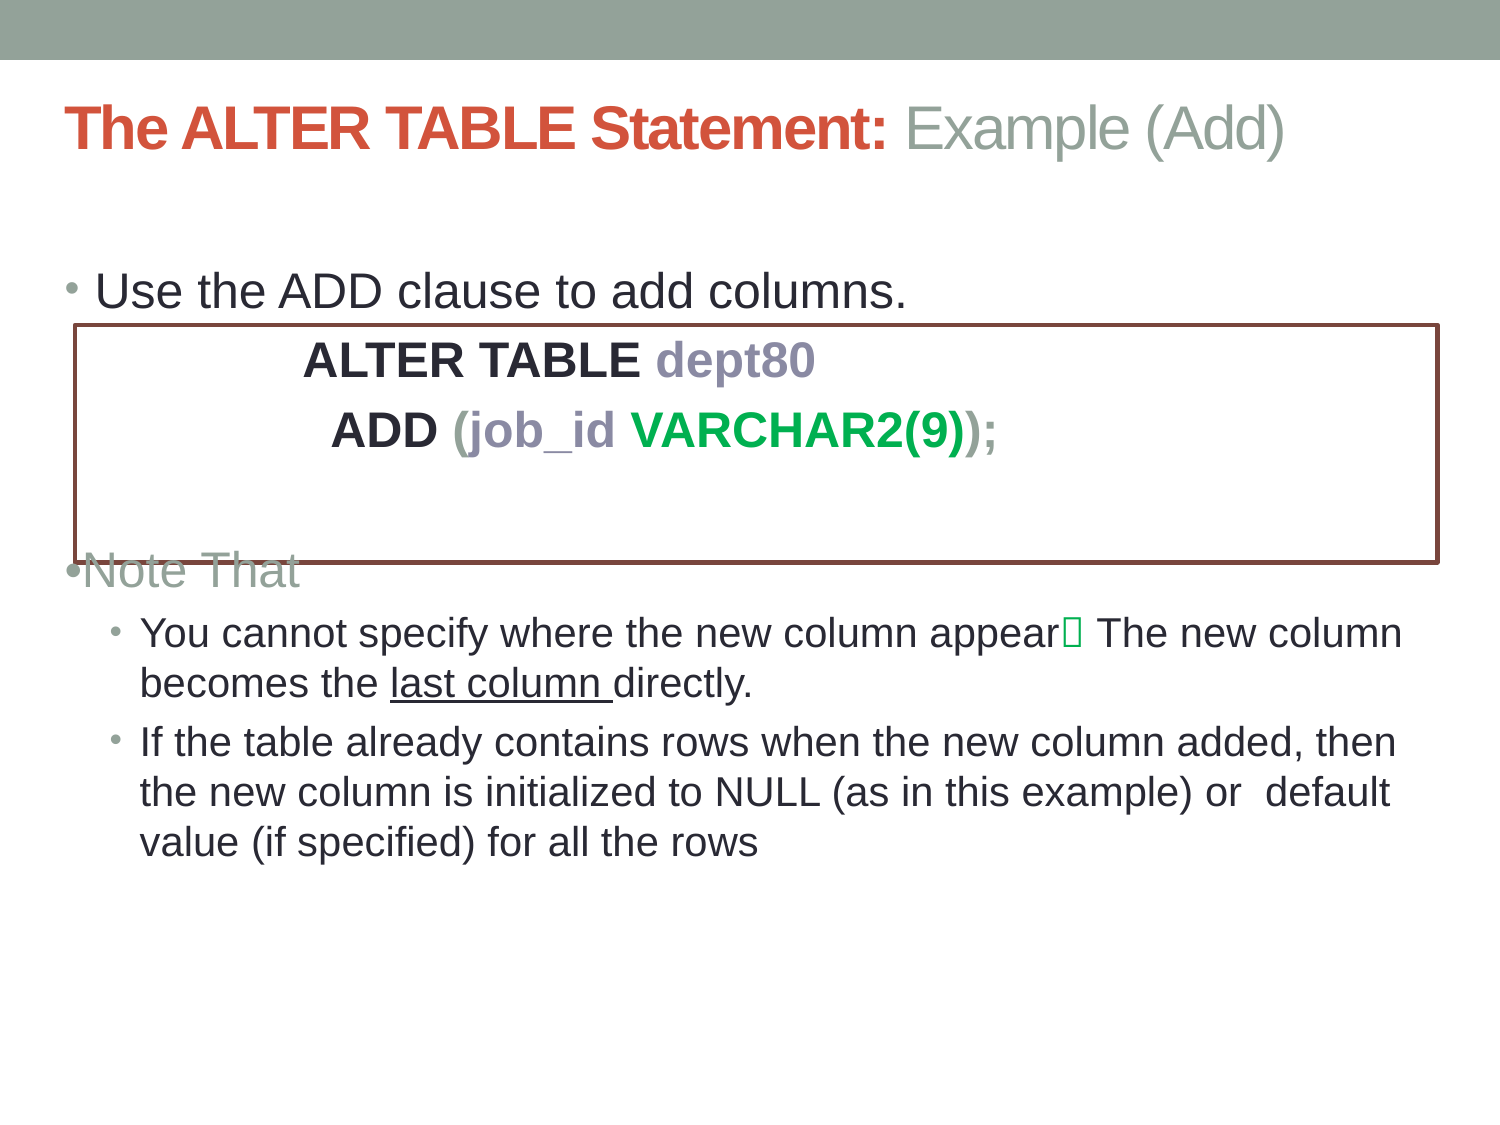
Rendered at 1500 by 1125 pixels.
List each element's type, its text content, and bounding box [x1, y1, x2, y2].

title The ALTER TABLE Statement: Example (Add) [49, 63, 1450, 188]
list Use the ADD clause to add columns. ALTER TABLE dept80 ADD (job_id VARCHAR2(9)); •Note That You cannot specify where the new column appear The new column becomes the last column directly. If the table already contains rows when the new column added, then the new column is initialized to NULL (as in this example) or default value (if specified) for all the rows [49, 250, 1445, 1001]
